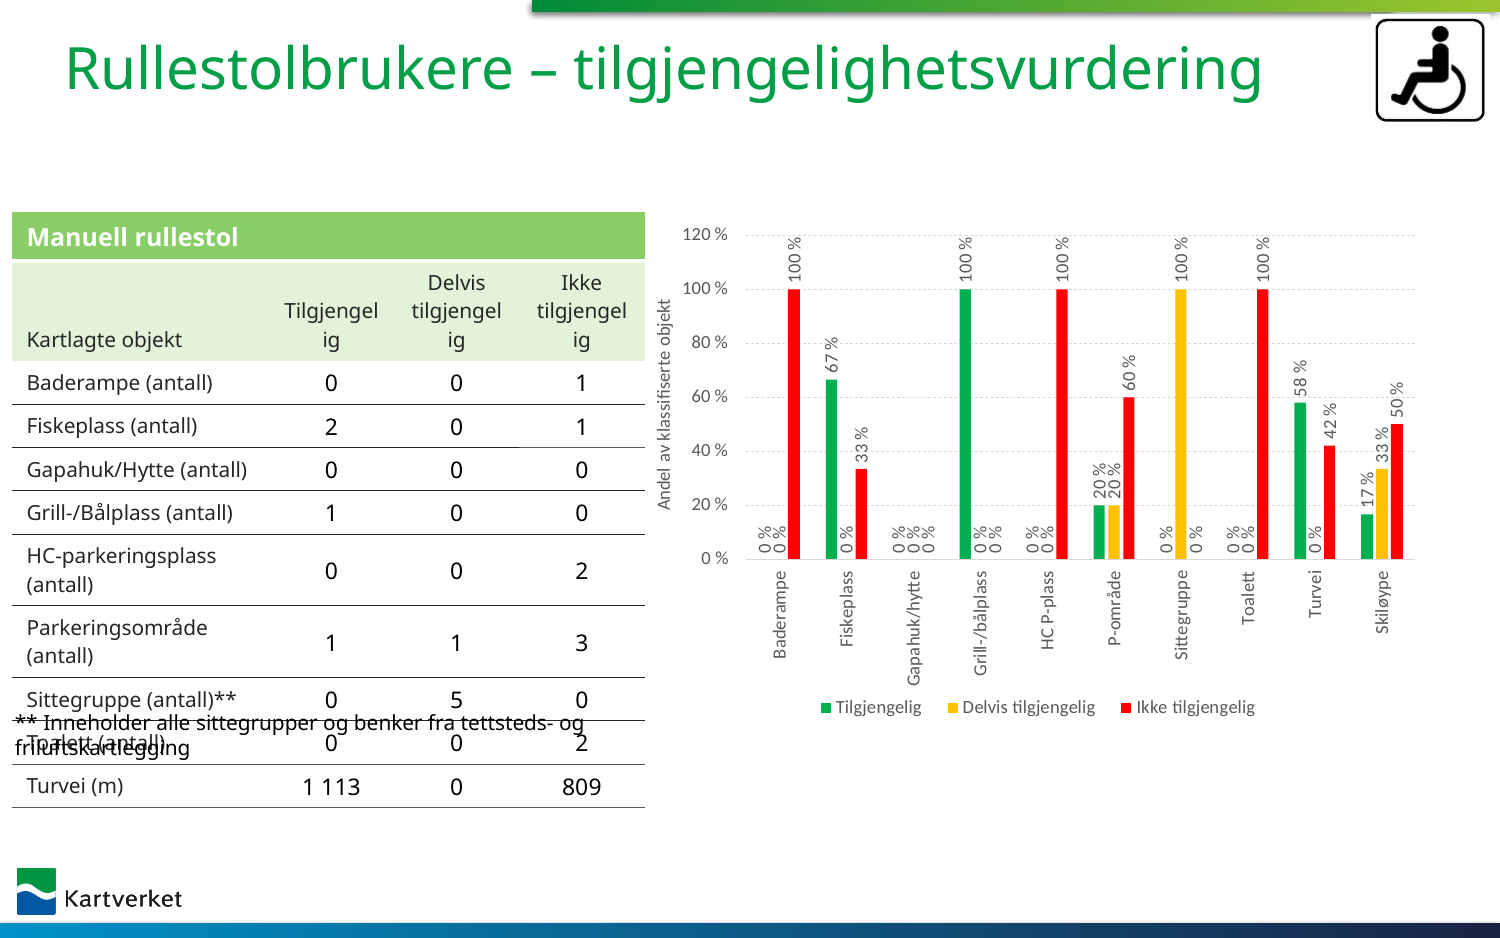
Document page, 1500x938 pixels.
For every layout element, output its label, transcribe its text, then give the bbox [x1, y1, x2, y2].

table_cell Baderampe (antall) [12, 361, 269, 404]
table_cell Turvei (m) [12, 768, 269, 807]
picture [643, 218, 1426, 728]
table_cell 0 [394, 448, 519, 490]
table_cell Kartlagte objekt [12, 263, 269, 361]
table_cell 0 [269, 448, 394, 490]
table_cell 0 [519, 491, 638, 534]
table_cell Delvis tilgjengelig [394, 263, 519, 361]
table_cell 0 [394, 491, 519, 534]
table_cell 0 [269, 361, 394, 404]
table_cell Fiskeplass (antall) [12, 405, 269, 447]
table_cell Ikke tilgjengelig [519, 263, 638, 361]
table_cell HC-parkeringsplass (antall) [12, 535, 269, 605]
table_cell 0 [394, 768, 519, 807]
table_header Manuell rullestol [12, 212, 645, 259]
text_box ** Inneholder alle sittegrupper og benker fra tettsteds- og friluftskartlegging [0, 702, 745, 768]
table_cell 0 [269, 678, 394, 702]
table_cell Grill-/Bålplass (antall) [12, 491, 269, 534]
table_cell 1 [269, 491, 394, 534]
table_cell 5 [394, 678, 519, 702]
table_cell 0 [269, 535, 394, 605]
table_cell 2 [269, 405, 394, 447]
table_cell 1 [519, 361, 638, 404]
table_cell 1 [394, 606, 519, 677]
table_cell 2 [519, 535, 638, 605]
table_cell Parkeringsområde (antall) [12, 606, 269, 677]
table_cell Tilgjengelig [269, 263, 394, 361]
table_cell Gapahuk/Hytte (antall) [12, 448, 269, 490]
table_cell 0 [394, 405, 519, 447]
text_box Rullestolbrukere – tilgjengelighetsvurdering [49, 12, 1372, 109]
table_cell 0 [394, 361, 519, 404]
table_cell 0 [394, 535, 519, 605]
table_cell 809 [519, 768, 645, 807]
table_cell 3 [519, 606, 638, 677]
table_cell 1 [269, 606, 394, 677]
table_cell 0 [519, 448, 638, 490]
table_cell 1 113 [269, 768, 394, 807]
table_cell 0 [519, 678, 638, 702]
table_cell Sittegruppe (antall)** [12, 678, 269, 702]
picture [1371, 13, 1491, 127]
table_cell 1 [519, 405, 638, 447]
